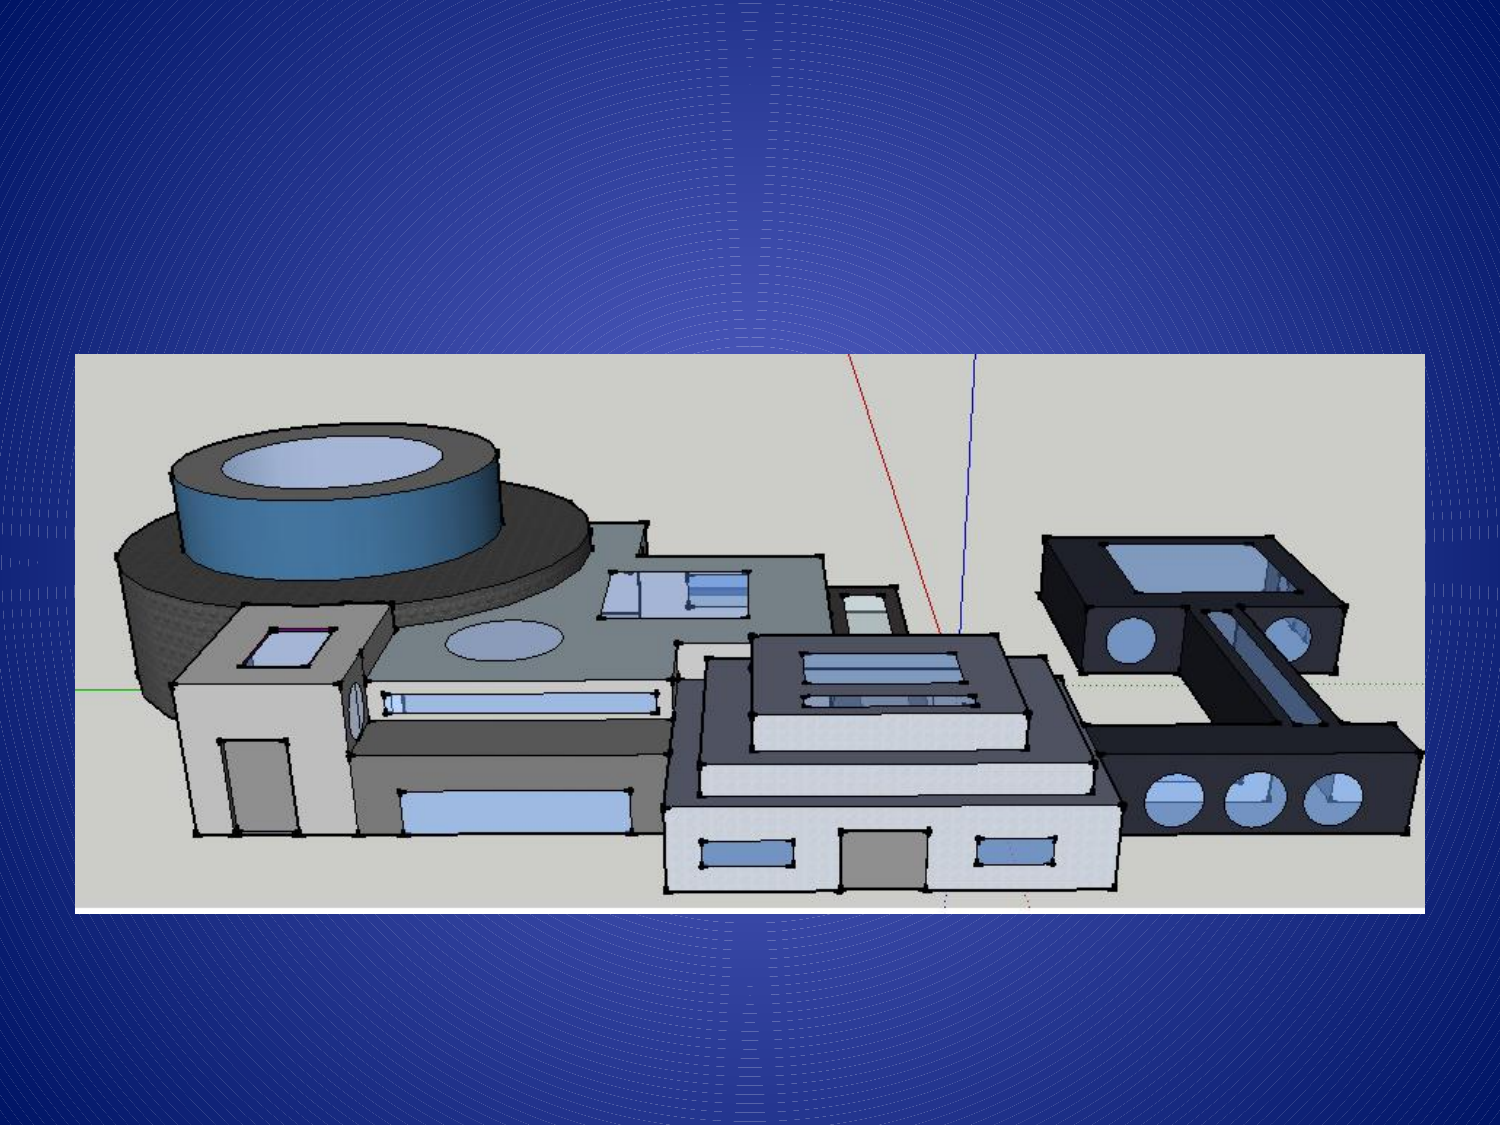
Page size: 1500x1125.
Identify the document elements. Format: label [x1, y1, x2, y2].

list [74, 262, 1426, 1006]
